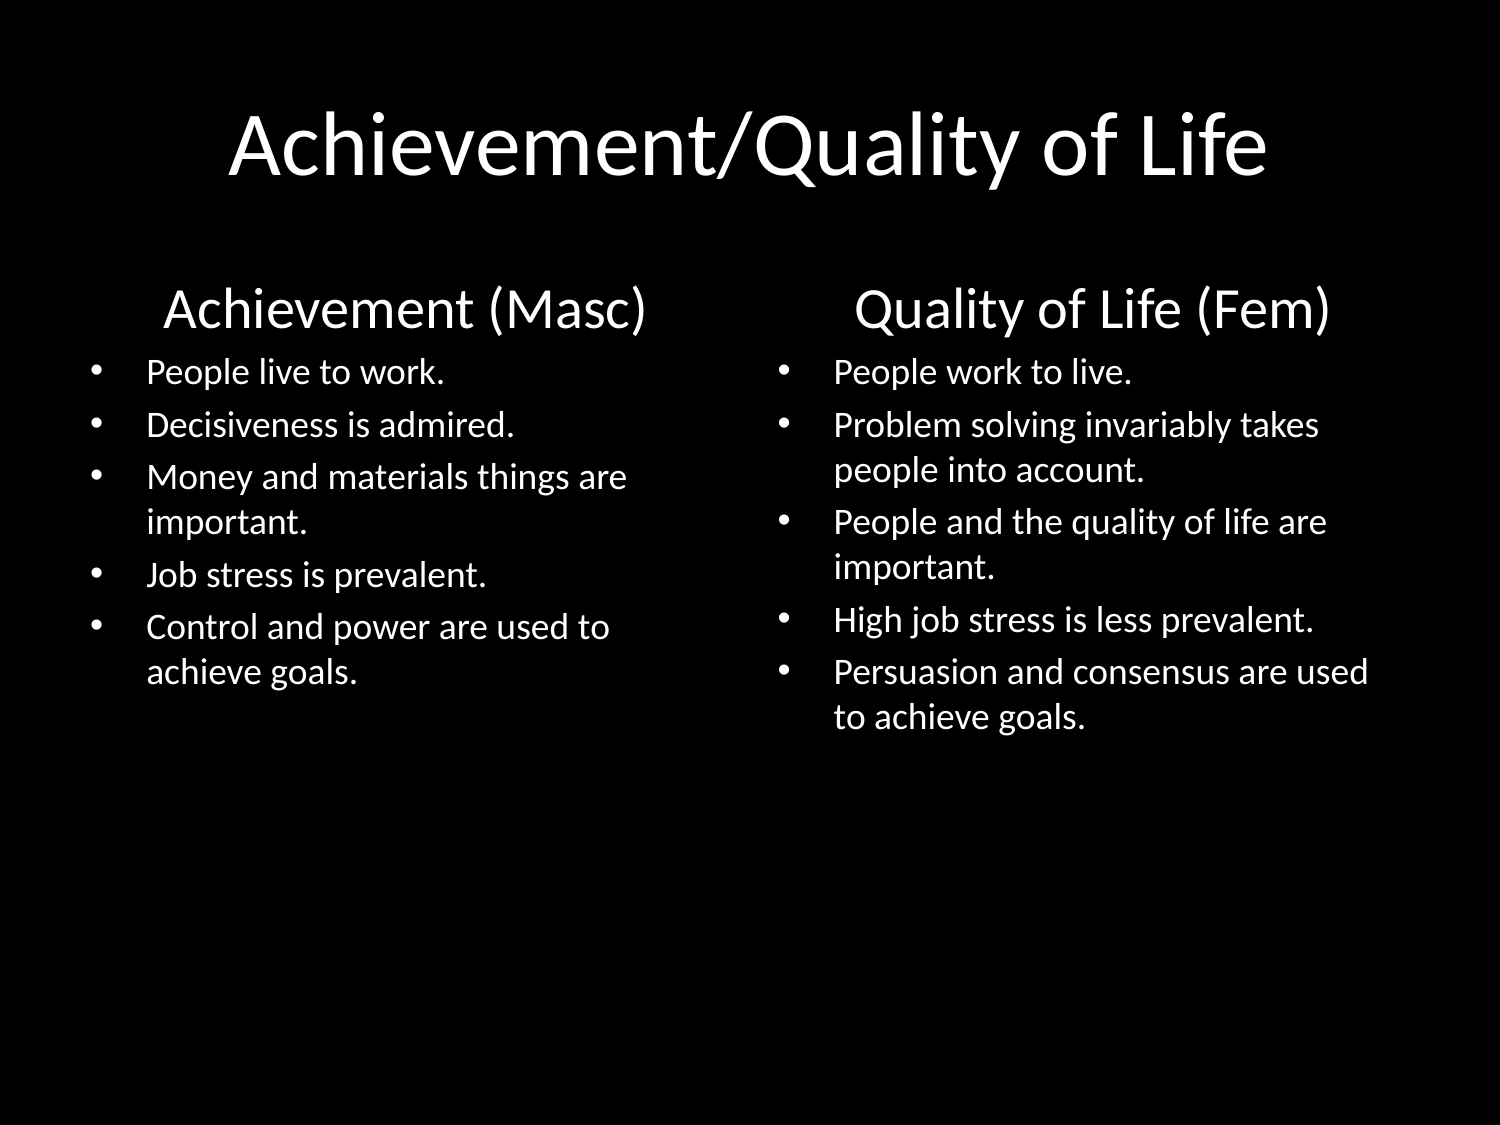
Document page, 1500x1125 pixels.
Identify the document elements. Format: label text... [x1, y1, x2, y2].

list Quality of Life (Fem) People work to live. Problem solving invariably takes people into account. People and the quality of life are important. High job stress is less prevalent. Persuasion and consensus are used to achieve goals. [762, 262, 1425, 1005]
title Achievement/Quality of Life [75, 45, 1425, 233]
list Achievement (Masc) People live to work. Decisiveness is admired. Money and materials things are important. Job stress is prevalent. Control and power are used to achieve goals. [75, 262, 738, 1005]
